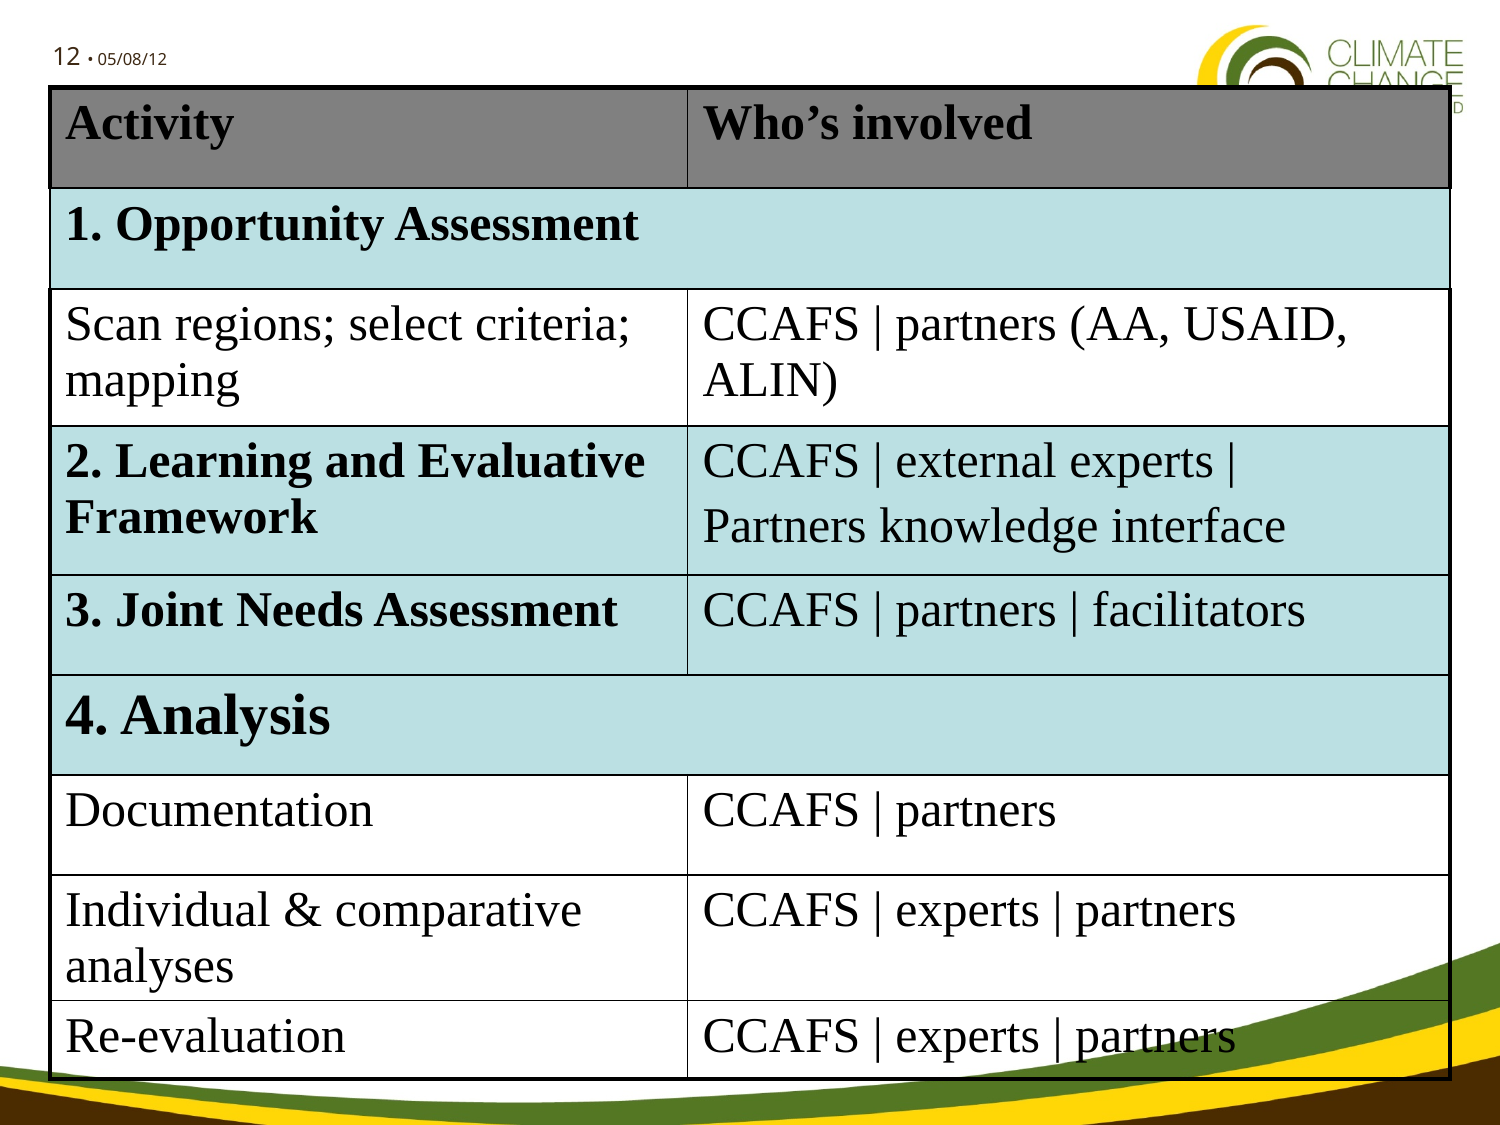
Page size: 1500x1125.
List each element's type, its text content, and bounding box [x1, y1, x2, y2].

table_cell CCAFS | external experts | Partners knowledge interface [688, 427, 1448, 574]
picture [0, 936, 1500, 1125]
table_cell Individual & comparative analyses [52, 876, 687, 1000]
table_cell 1. Opportunity Assessment [51, 189, 1449, 288]
table_cell 4. Analysis [52, 676, 1448, 774]
table_cell CCAFS | partners | facilitators [688, 576, 1448, 674]
table_cell CCAFS | partners (AA, USAID, ALIN) [688, 290, 1448, 425]
table_cell CCAFS | experts | partners [688, 1001, 1448, 1077]
picture [1183, 12, 1475, 154]
table_cell 3. Joint Needs Assessment [52, 576, 687, 674]
table_cell Scan regions; select criteria; mapping [52, 290, 687, 425]
table_cell Documentation [52, 776, 687, 874]
table_cell CCAFS | experts | partners [688, 876, 1448, 1000]
table_cell Re-evaluation [52, 1001, 687, 1077]
table_header Activity [52, 90, 687, 187]
table_cell 2. Learning and Evaluative Framework [52, 427, 687, 574]
table_header Who’s involved [688, 90, 1448, 187]
table_cell CCAFS | partners [688, 776, 1448, 874]
